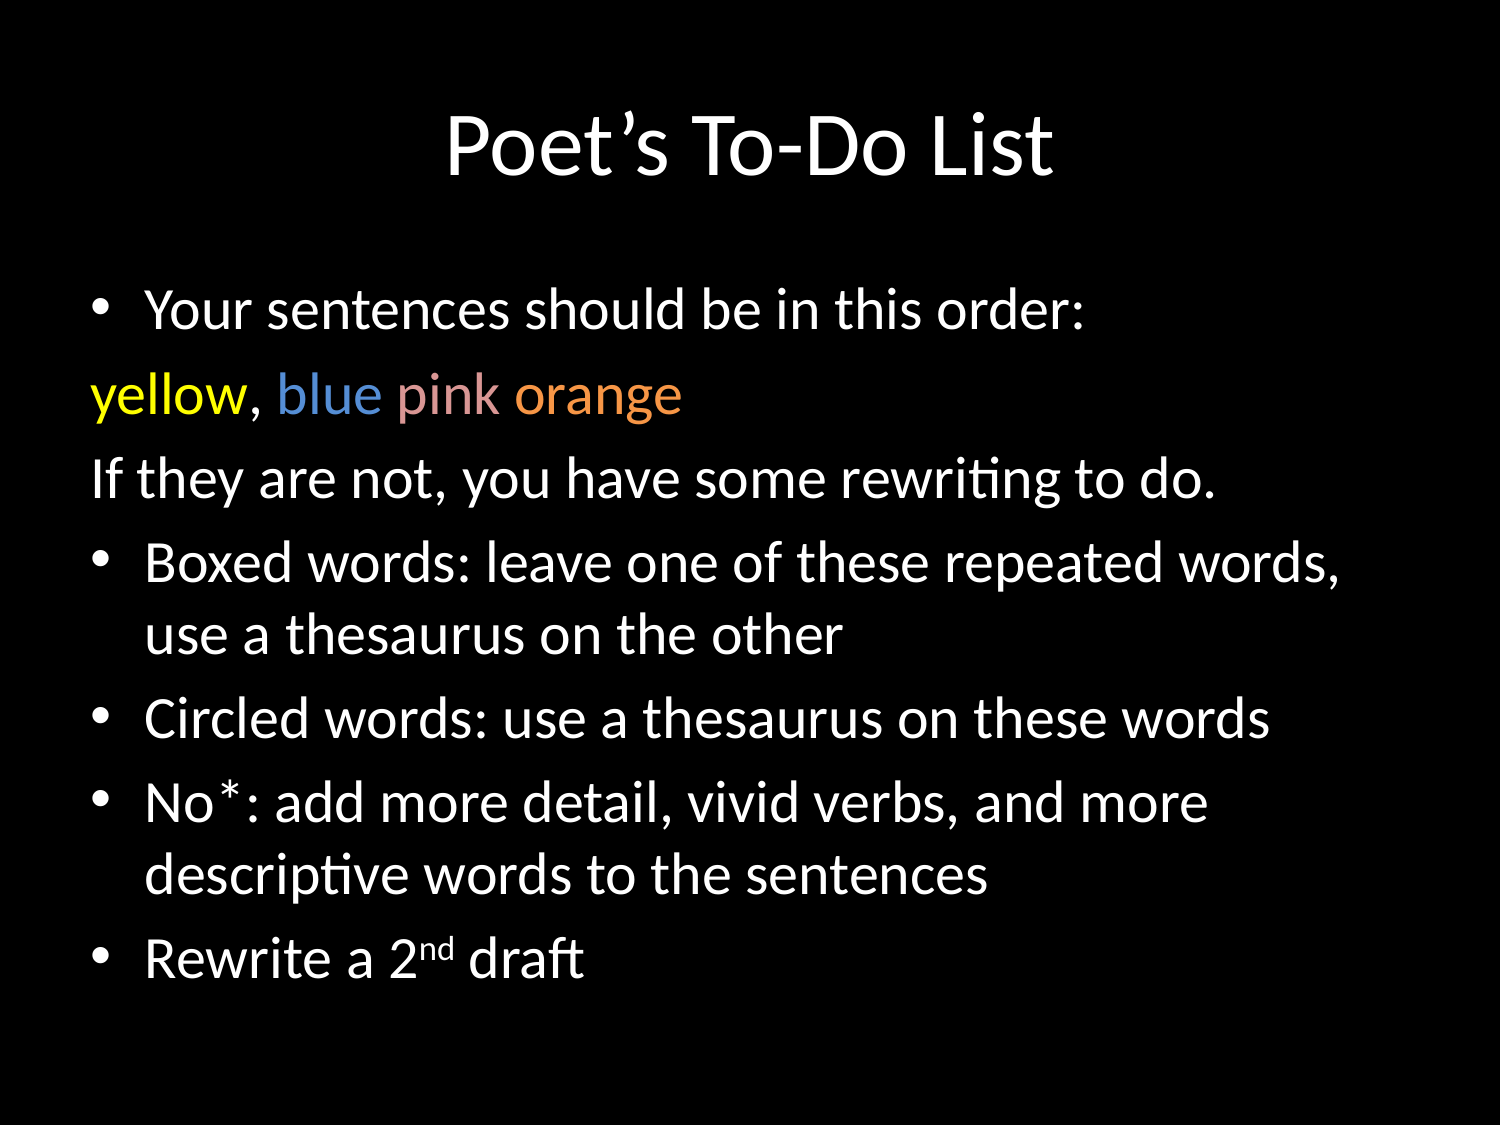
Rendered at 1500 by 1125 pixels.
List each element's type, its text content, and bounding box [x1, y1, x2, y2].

list Your sentences should be in this order: yellow, blue pink orange If they are not, you have some rewriting to do. Boxed words: leave one of these repeated words, use a thesaurus on the other Circled words: use a thesaurus on these words No*: add more detail, vivid verbs, and more descriptive words to the sentences Rewrite a 2nd draft [75, 262, 1425, 1005]
title Poet’s To-Do List [75, 45, 1425, 233]
